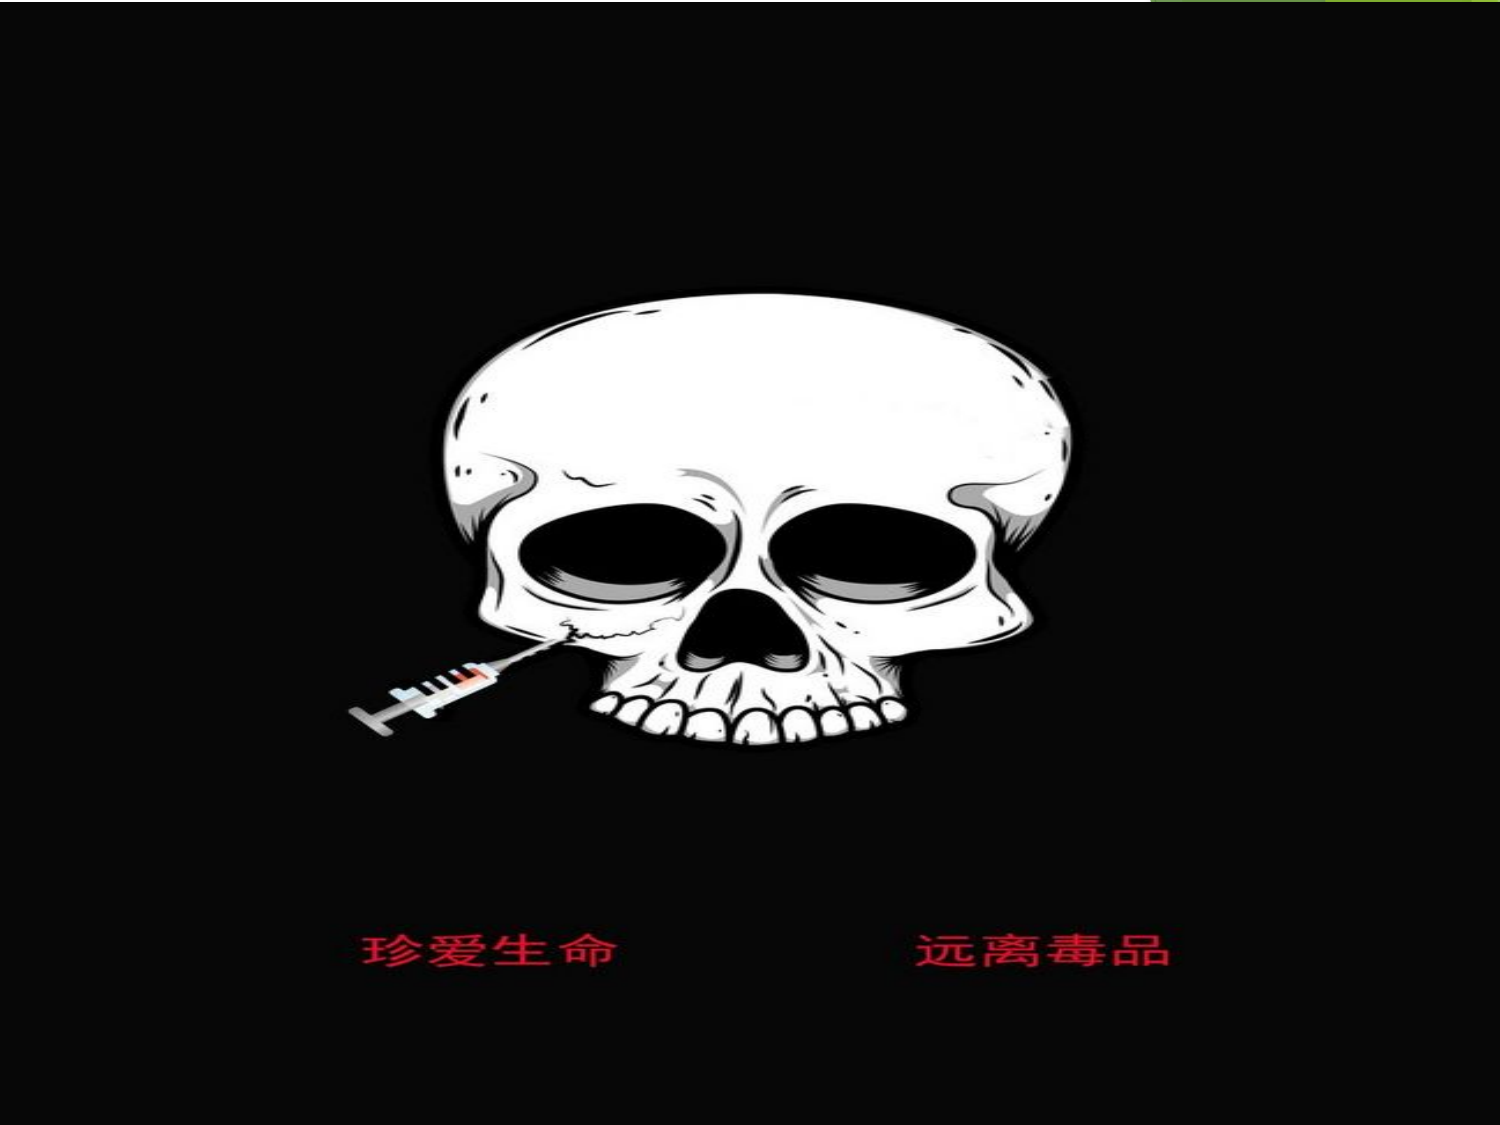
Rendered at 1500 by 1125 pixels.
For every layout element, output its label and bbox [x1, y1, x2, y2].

list [0, 1, 1500, 1125]
